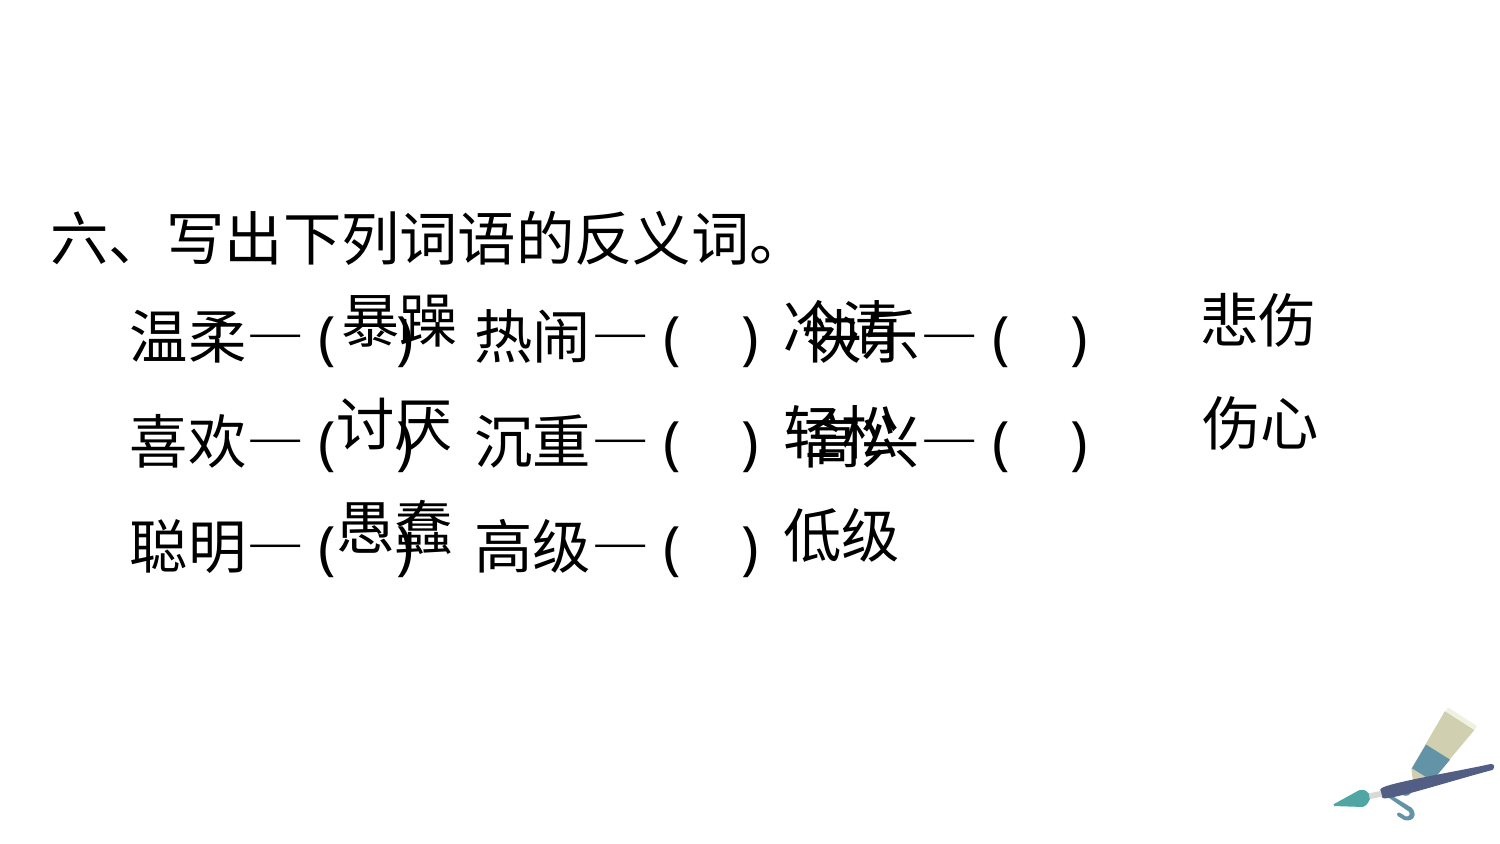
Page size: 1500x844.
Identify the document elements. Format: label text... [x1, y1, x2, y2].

text_box 愚蠢 [322, 483, 469, 569]
text_box 暴躁 [326, 280, 473, 362]
text_box 冷清 [768, 283, 915, 369]
text_box 低级 [768, 492, 916, 577]
text_box 六、写出下列词语的反义词。 [35, 159, 1031, 280]
text_box 悲伤 [1185, 277, 1333, 362]
text_box 温柔—( ) 热闹—( ) 快乐—( ) 喜欢—( ) 沉重—( ) 高兴—( ) 聪明—( ) 高级—( ) [115, 257, 1500, 588]
text_box 轻松 [768, 389, 915, 474]
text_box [1358, 708, 1481, 844]
text_box 讨厌 [321, 380, 468, 466]
text_box 伤心 [1187, 379, 1335, 465]
